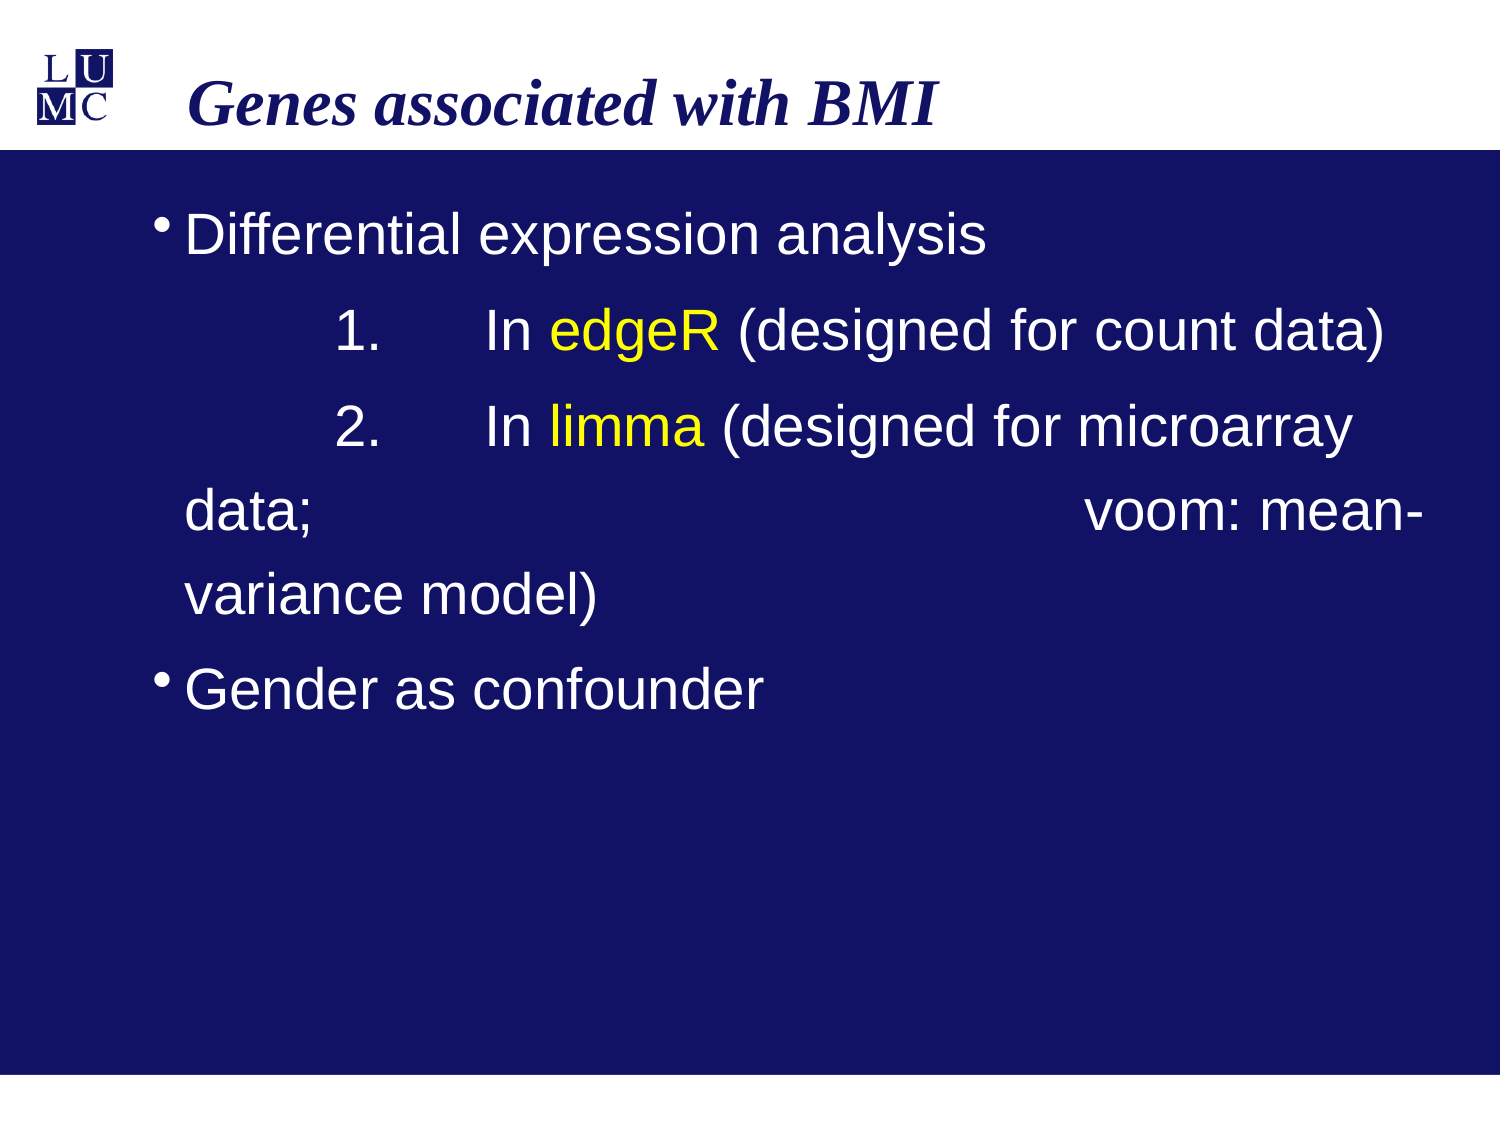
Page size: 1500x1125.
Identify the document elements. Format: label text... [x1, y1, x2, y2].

picture [37, 49, 113, 125]
list Differential expression analysis 1. In edgeR (designed for count data) 2. In limma (designed for microarray data; voom: mean-variance model) Gender as confounder [137, 174, 1463, 1038]
title Genes associated with BMI [187, 19, 1463, 141]
